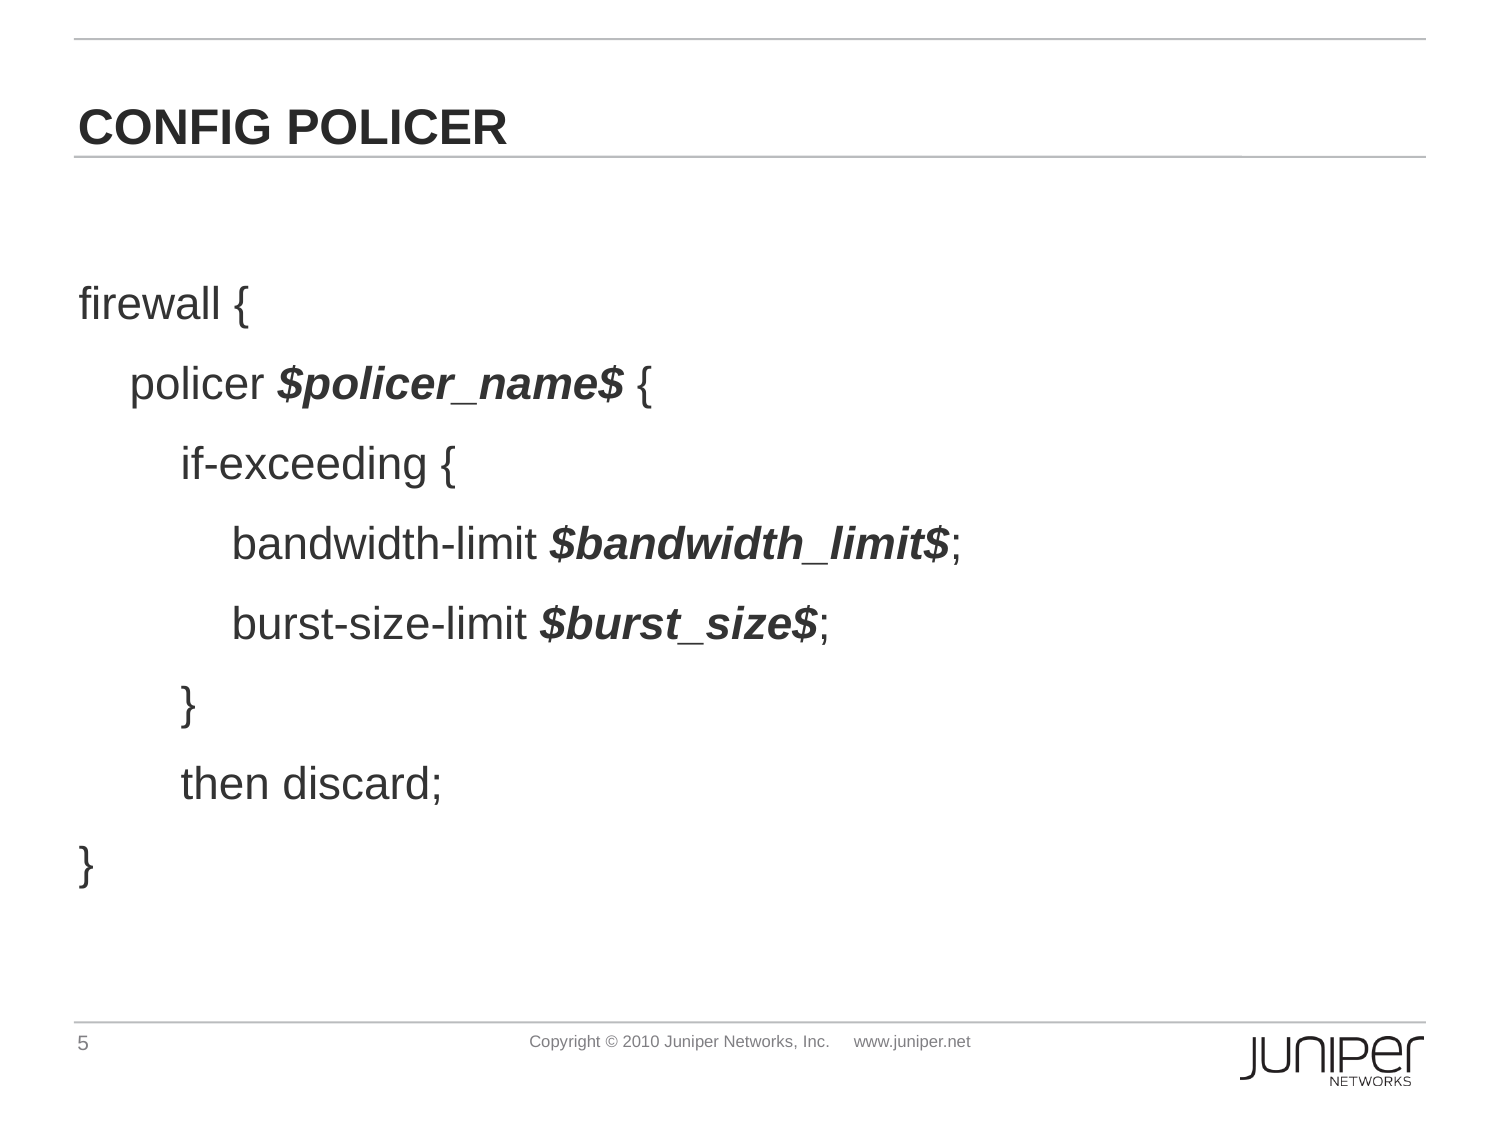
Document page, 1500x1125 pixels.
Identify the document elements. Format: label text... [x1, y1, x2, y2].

title Config Policer [77, 41, 1427, 164]
list firewall { policer $policer_name$ { if-exceeding { bandwidth-limit $bandwidth_limit$; burst-size-limit $burst_size$; } then discard; } [60, 186, 1411, 983]
picture [1240, 1036, 1424, 1086]
